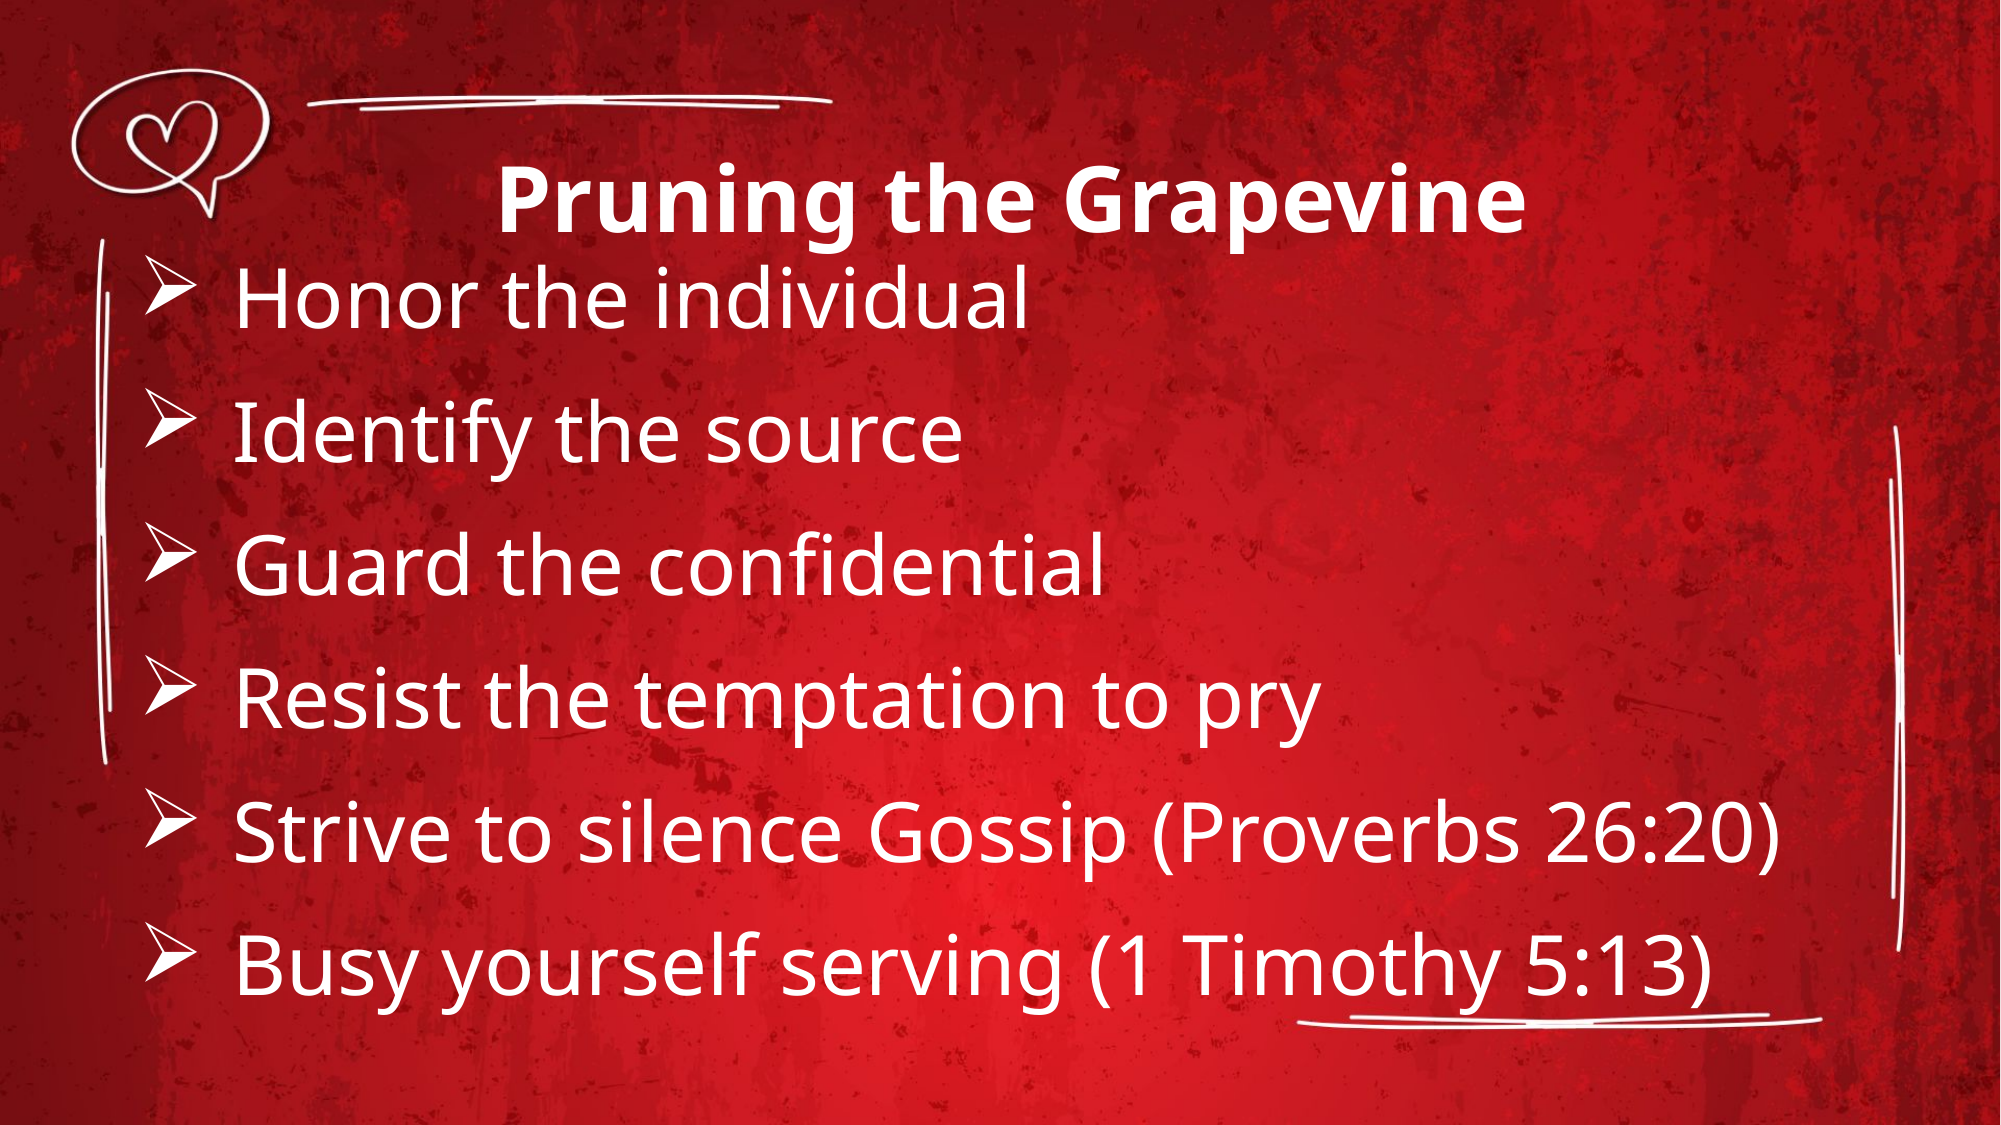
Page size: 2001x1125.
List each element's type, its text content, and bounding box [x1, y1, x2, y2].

picture [0, 0, 2001, 1125]
list Honor the individual Identify the source Guard the confidential Resist the temptation to pry Strive to silence Gossip (Proverbs 26:20) Busy yourself serving (1 Timothy 5:13) [123, 227, 1880, 1031]
title Pruning the Grapevine [289, 117, 1734, 260]
